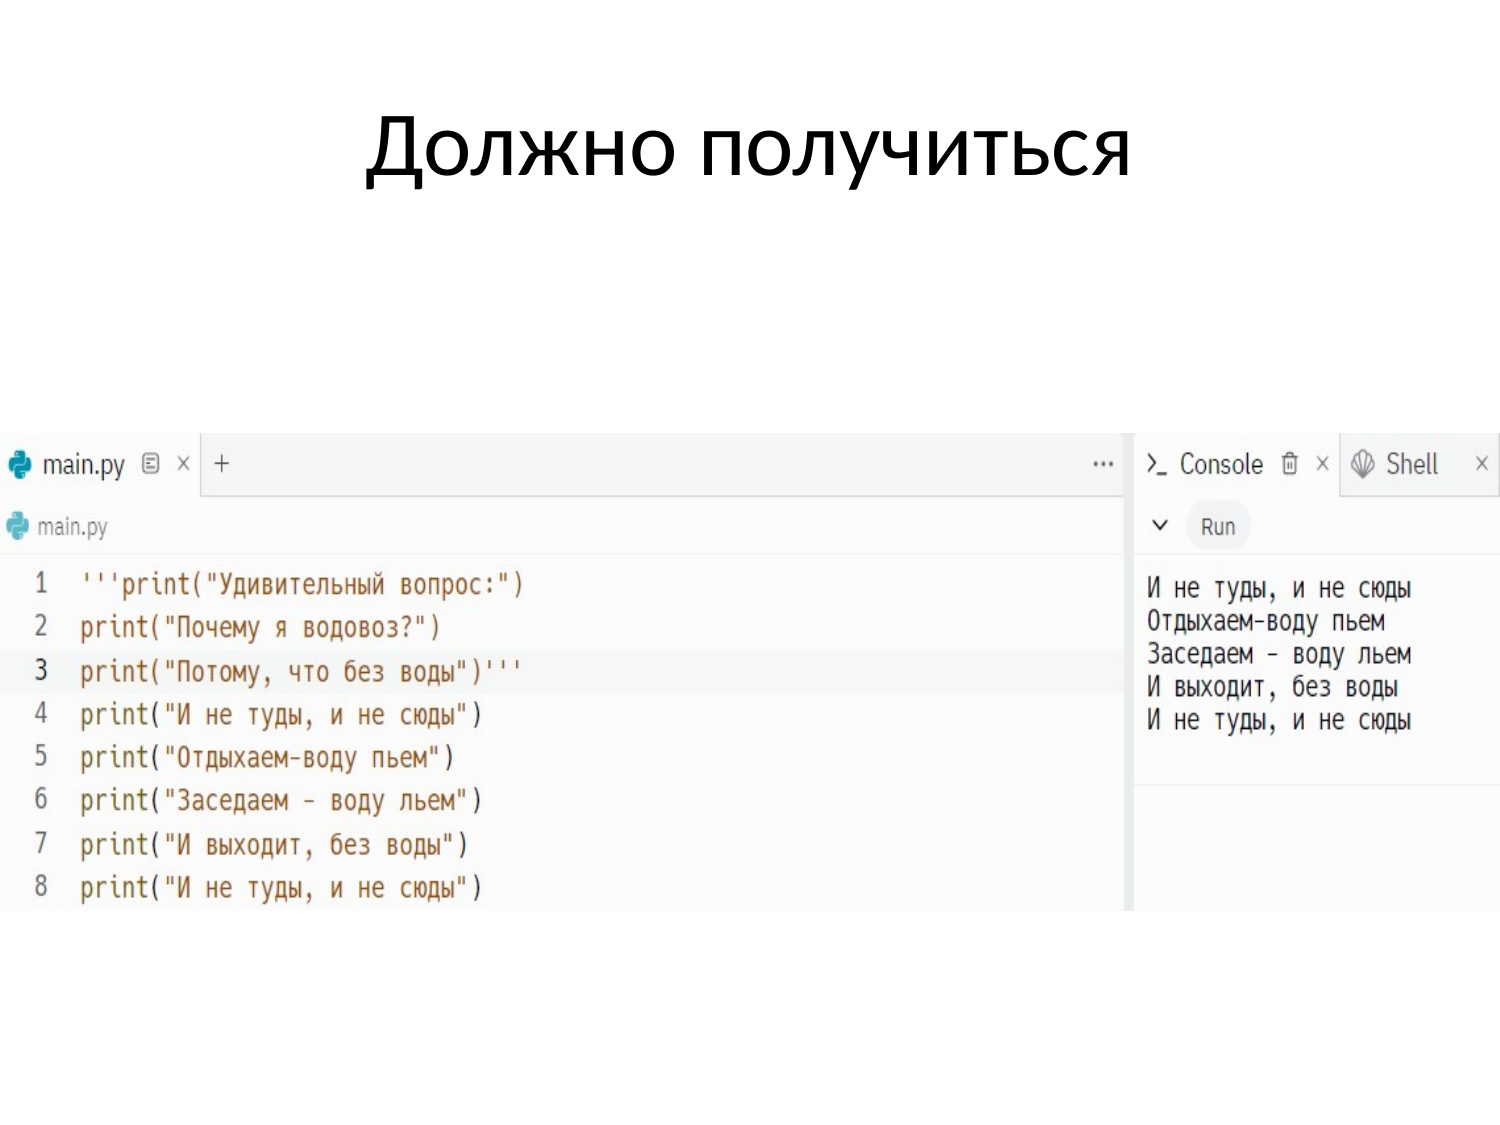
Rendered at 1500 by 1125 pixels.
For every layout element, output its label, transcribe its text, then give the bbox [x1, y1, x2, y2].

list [0, 433, 1500, 912]
title Должно получиться [75, 45, 1425, 233]
